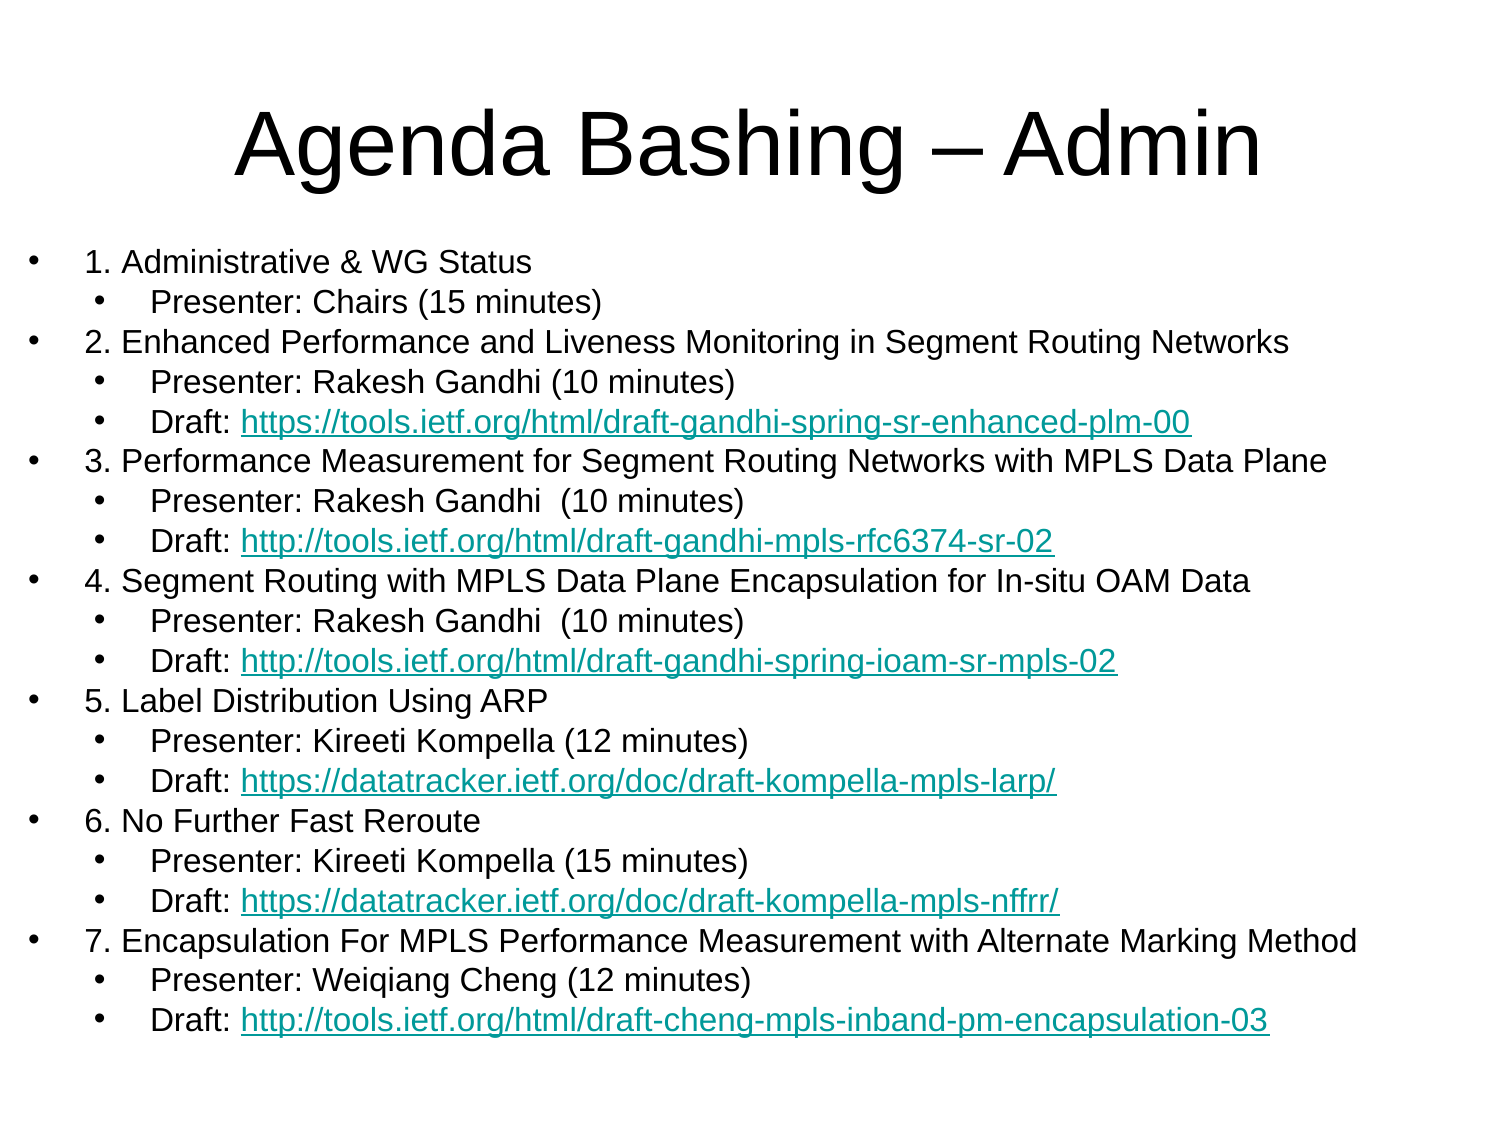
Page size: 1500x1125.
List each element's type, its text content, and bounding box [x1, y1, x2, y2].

list 1. Administrative & WG Status Presenter: Chairs (15 minutes) 2. Enhanced Performance and Liveness Monitoring in Segment Routing Networks Presenter: Rakesh Gandhi (10 minutes) Draft: https://tools.ietf.org/html/draft-gandhi-spring-sr-enhanced-plm-00 3. Performance Measurement for Segment Routing Networks with MPLS Data Plane Presenter: Rakesh Gandhi (10 minutes) Draft: http://tools.ietf.org/html/draft-gandhi-mpls-rfc6374-sr-02 4. Segment Routing with MPLS Data Plane Encapsulation for In-situ OAM Data Presenter: Rakesh Gandhi (10 minutes) Draft: http://tools.ietf.org/html/draft-gandhi-spring-ioam-sr-mpls-02 5. Label Distribution Using ARP Presenter: Kireeti Kompella (12 minutes) Draft: https://datatracker.ietf.org/doc/draft-kompella-mpls-larp/ 6. No Further Fast Reroute Presenter: Kireeti Kompella (15 minutes) Draft: https://datatracker.ietf.org/doc/draft-kompella-mpls-nffrr/ 7. Encapsulation For MPLS Performance Measurement with Alternate Marking Method Presenter: Weiqiang Cheng (12 minutes) Draft: http://tools.ietf.org/html/draft-cheng-mpls-inband-pm-encapsulation-03 [13, 232, 1500, 1094]
title Agenda Bashing – Admin [75, 45, 1425, 232]
